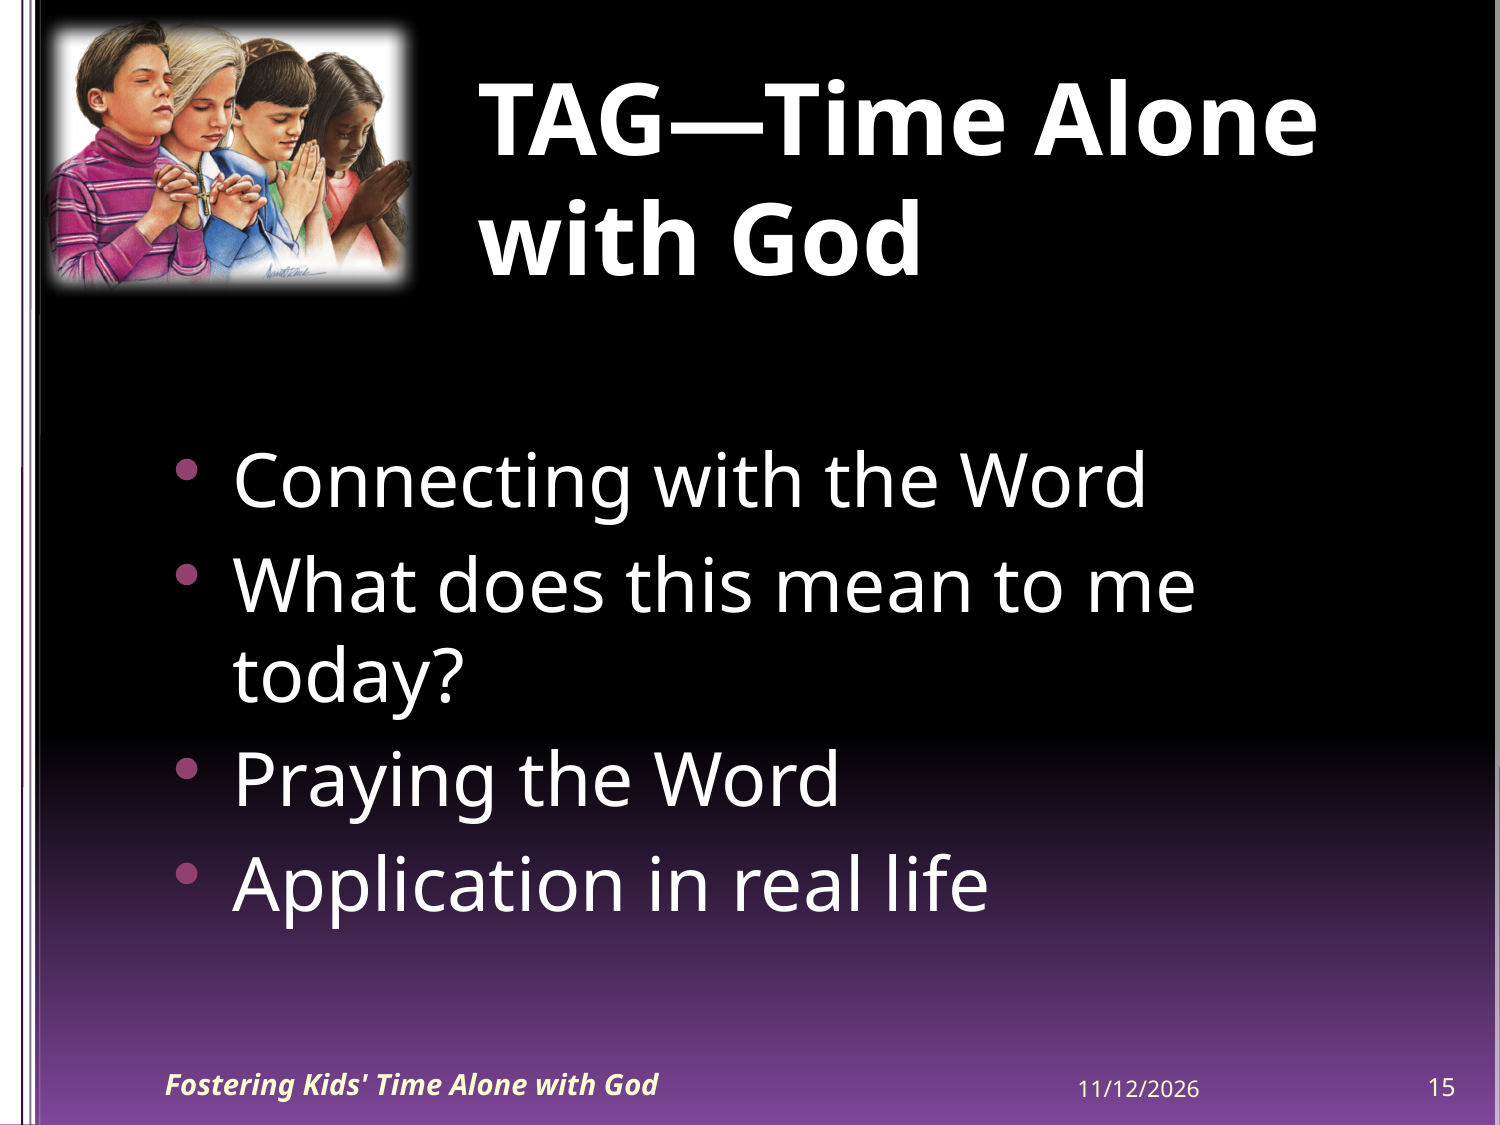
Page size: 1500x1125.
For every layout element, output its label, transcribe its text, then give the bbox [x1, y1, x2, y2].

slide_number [1063, 1053, 1412, 1114]
title TAG—Time Alone with God [462, 37, 1450, 313]
footer Fostering Kids' Time Alone with God [150, 1053, 1063, 1114]
slide_number 15 [1412, 1053, 1488, 1114]
list Connecting with the Word What does this mean to me today? Praying the Word Application in real life [150, 425, 1425, 1053]
picture [48, 23, 411, 289]
